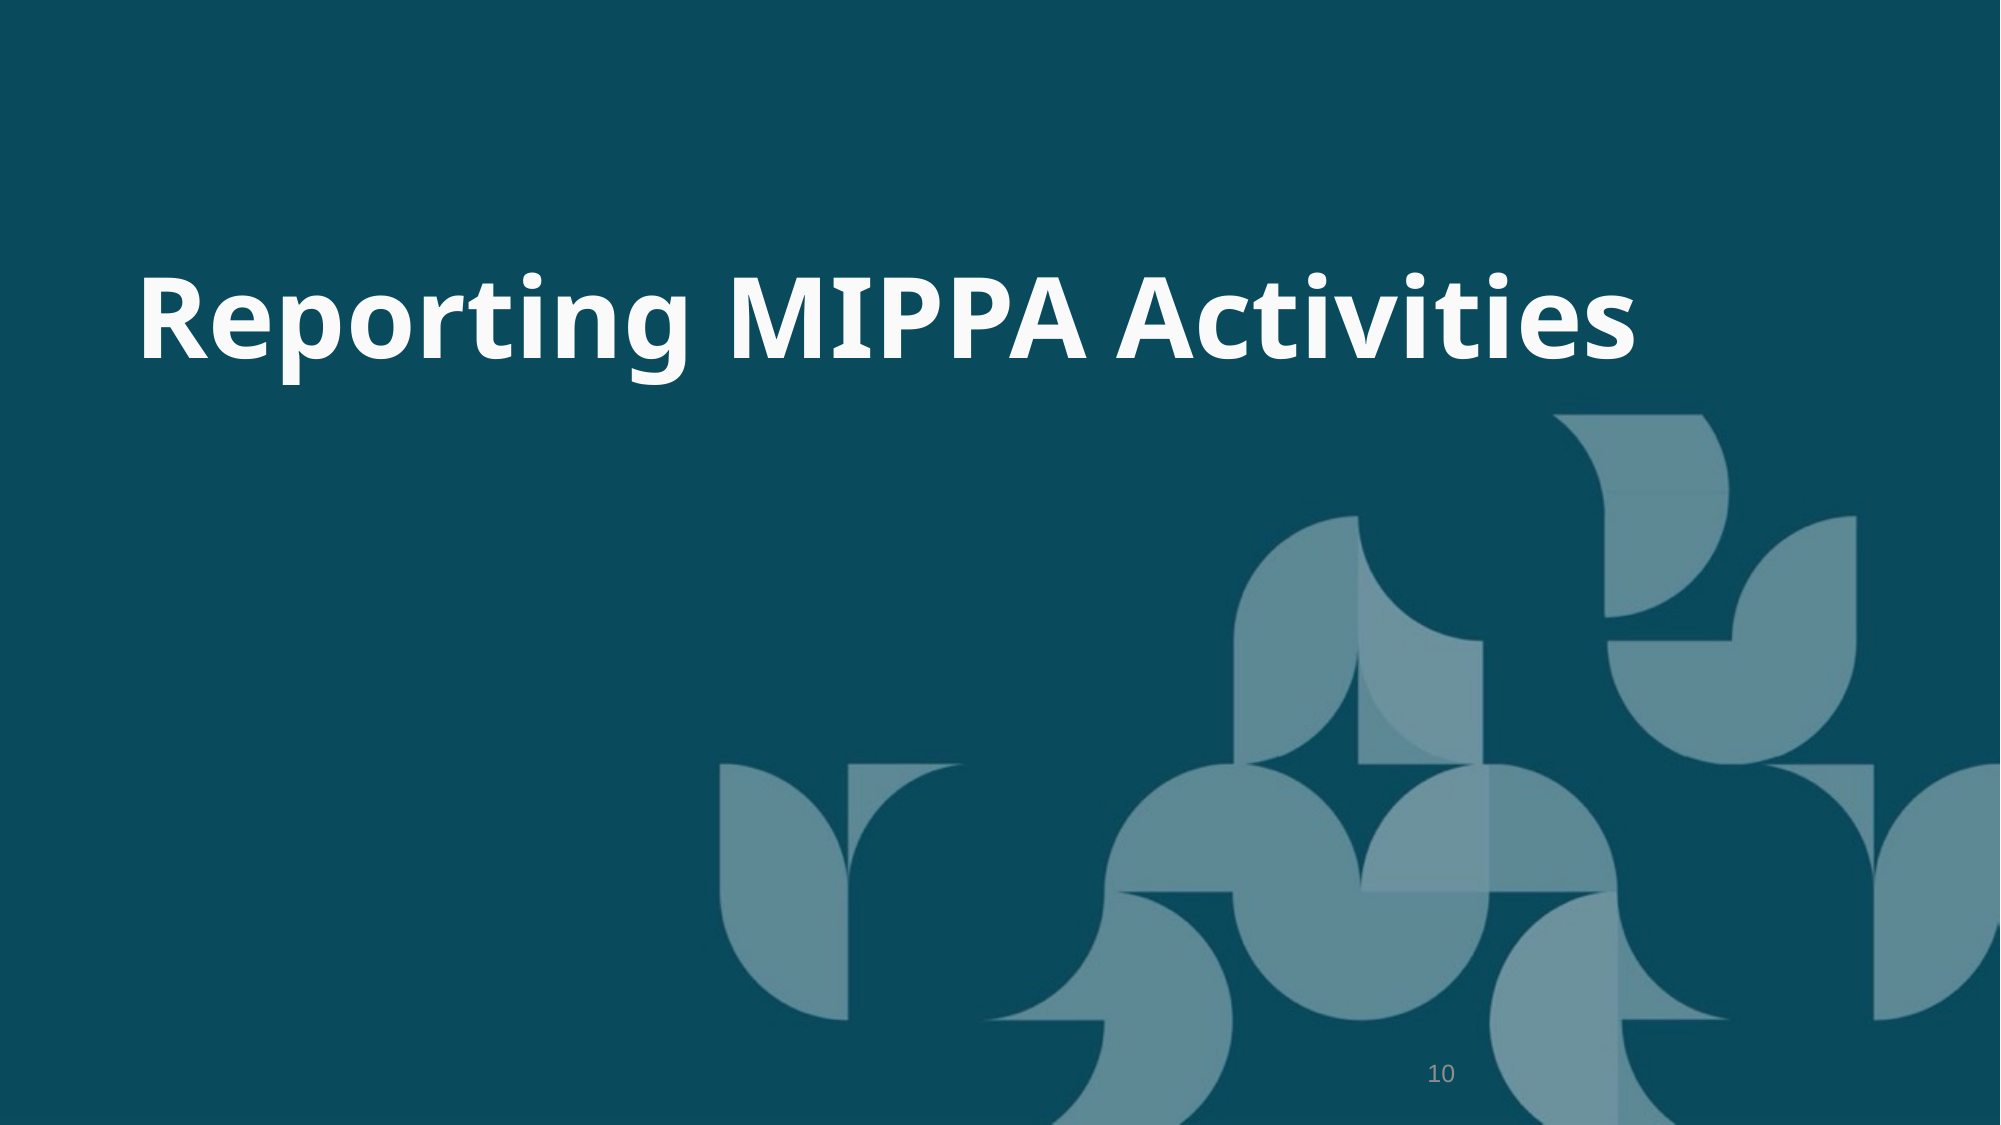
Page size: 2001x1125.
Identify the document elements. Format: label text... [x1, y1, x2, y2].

slide_number 10 [1412, 1042, 1863, 1103]
picture [0, 0, 2000, 1125]
list Reporting MIPPA Activities [134, 261, 1866, 511]
